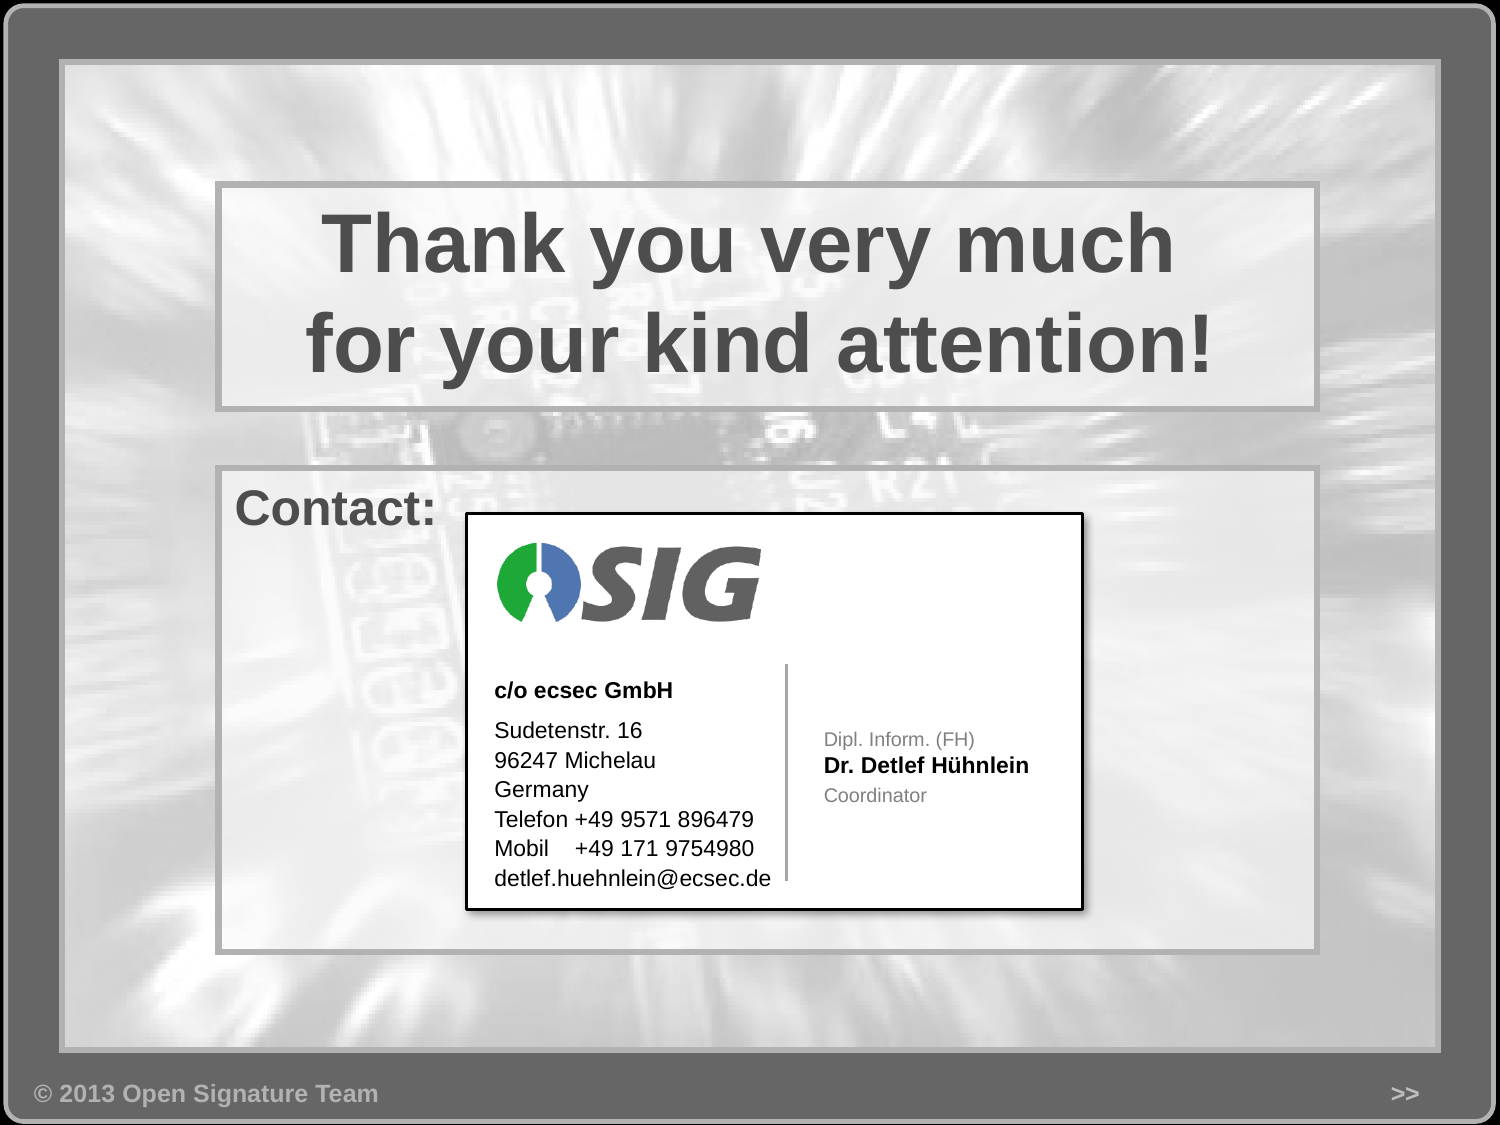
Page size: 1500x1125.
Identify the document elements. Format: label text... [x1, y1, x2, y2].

text_box >> 13 [1376, 1070, 1483, 1125]
picture [64, 64, 1436, 1048]
text_box [0, 0, 1500, 1125]
text_box © 2013 Open Signature Team [19, 1070, 395, 1116]
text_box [466, 513, 1083, 932]
text_box [5, 5, 1494, 1122]
